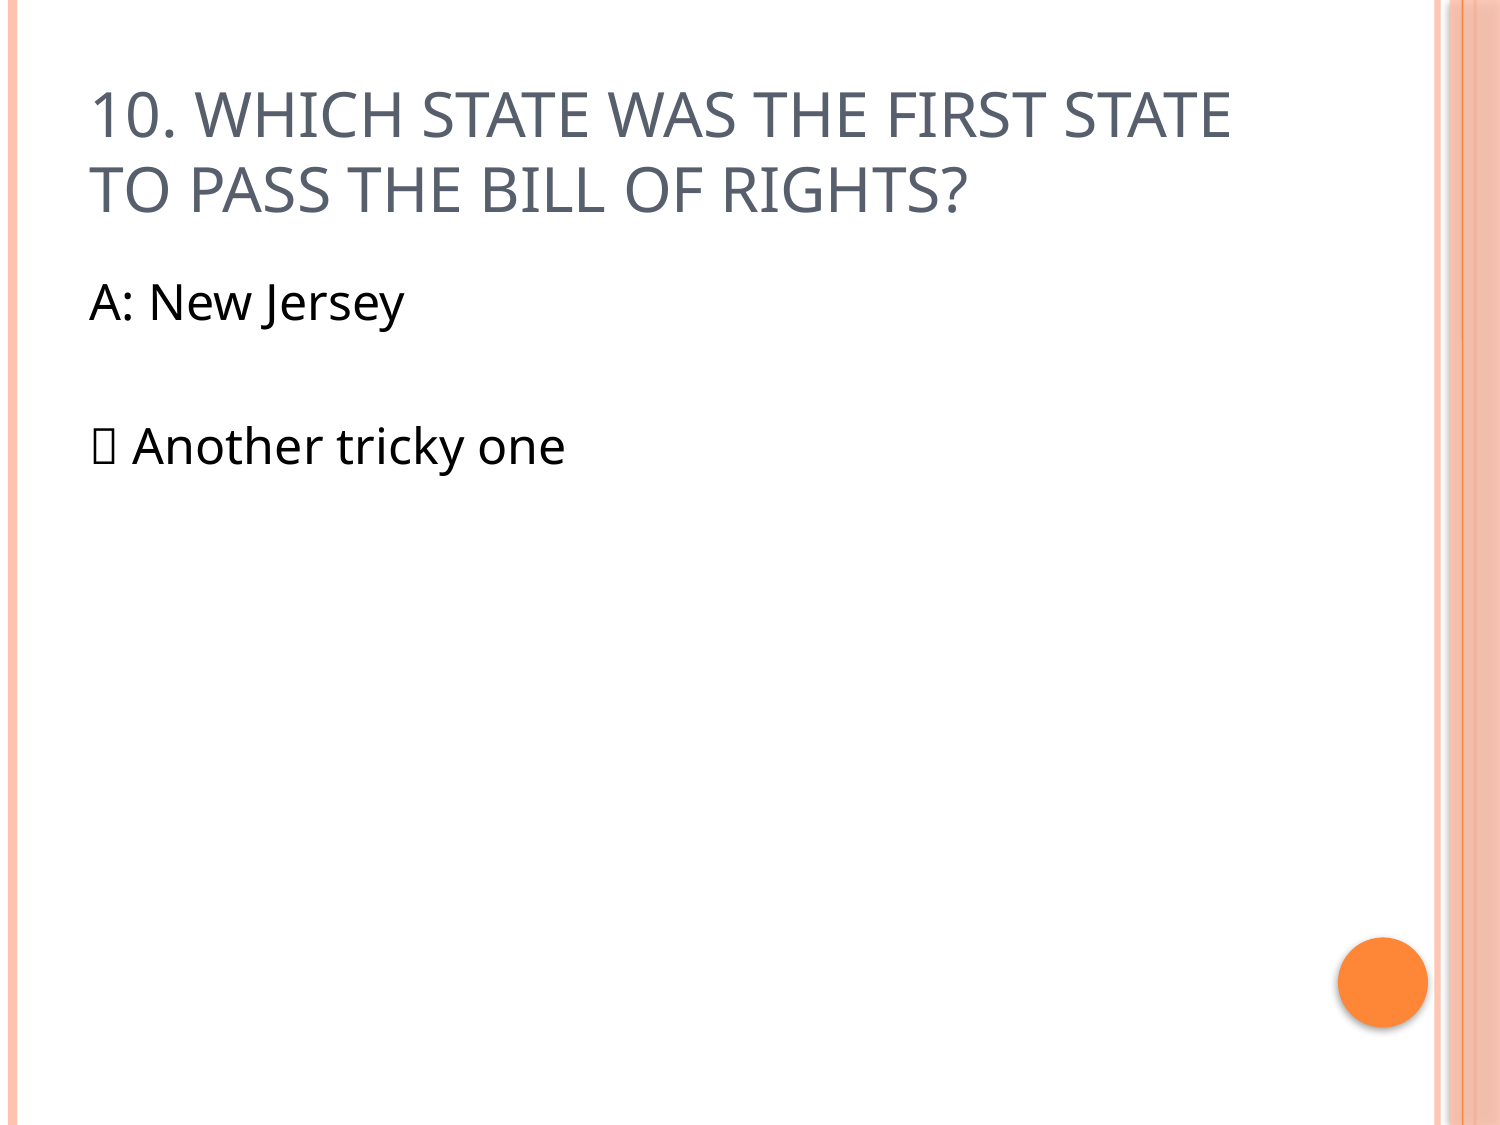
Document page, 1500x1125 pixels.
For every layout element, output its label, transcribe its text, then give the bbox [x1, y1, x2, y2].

list A: New Jersey  Another tricky one [75, 262, 1300, 1062]
title 10. Which State was the first State to pass the Bill of Rights? [75, 45, 1300, 233]
